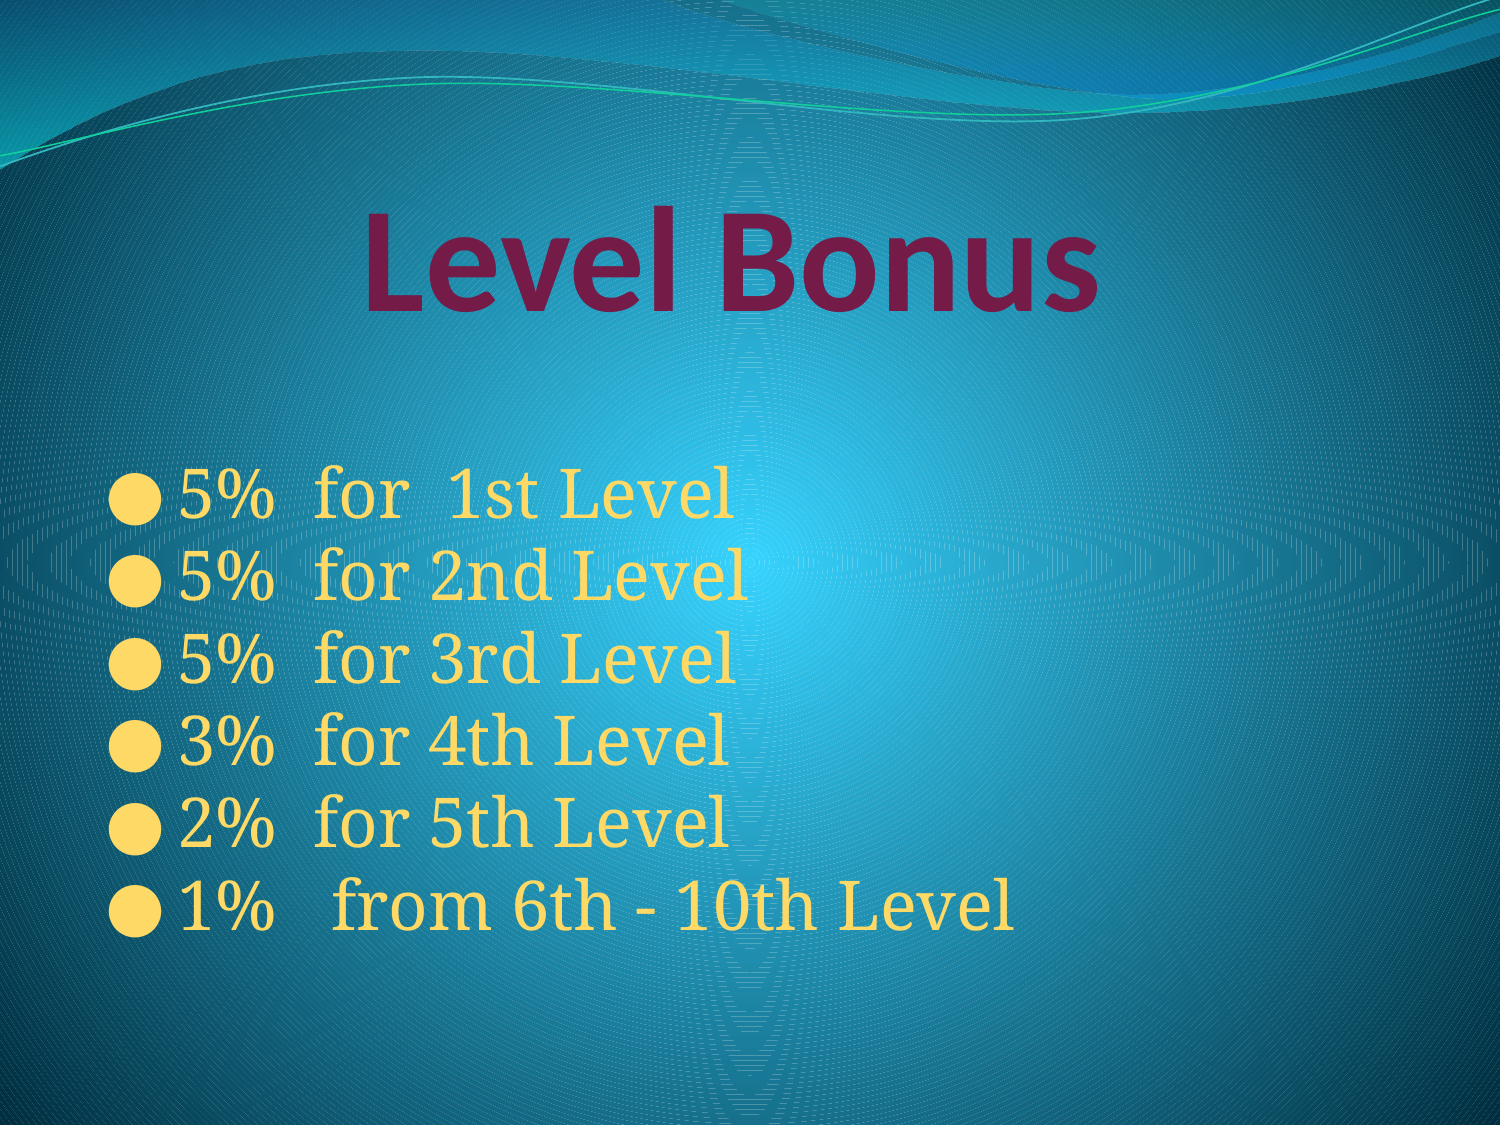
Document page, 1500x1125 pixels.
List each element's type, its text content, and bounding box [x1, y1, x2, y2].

title Level Bonus [87, 224, 1376, 357]
subtitle 5% for 1st Level 5% for 2nd Level 5% for 3rd Level 3% for 4th Level 2% for 5th Level 1% from 6th - 10th Level [87, 434, 1376, 722]
